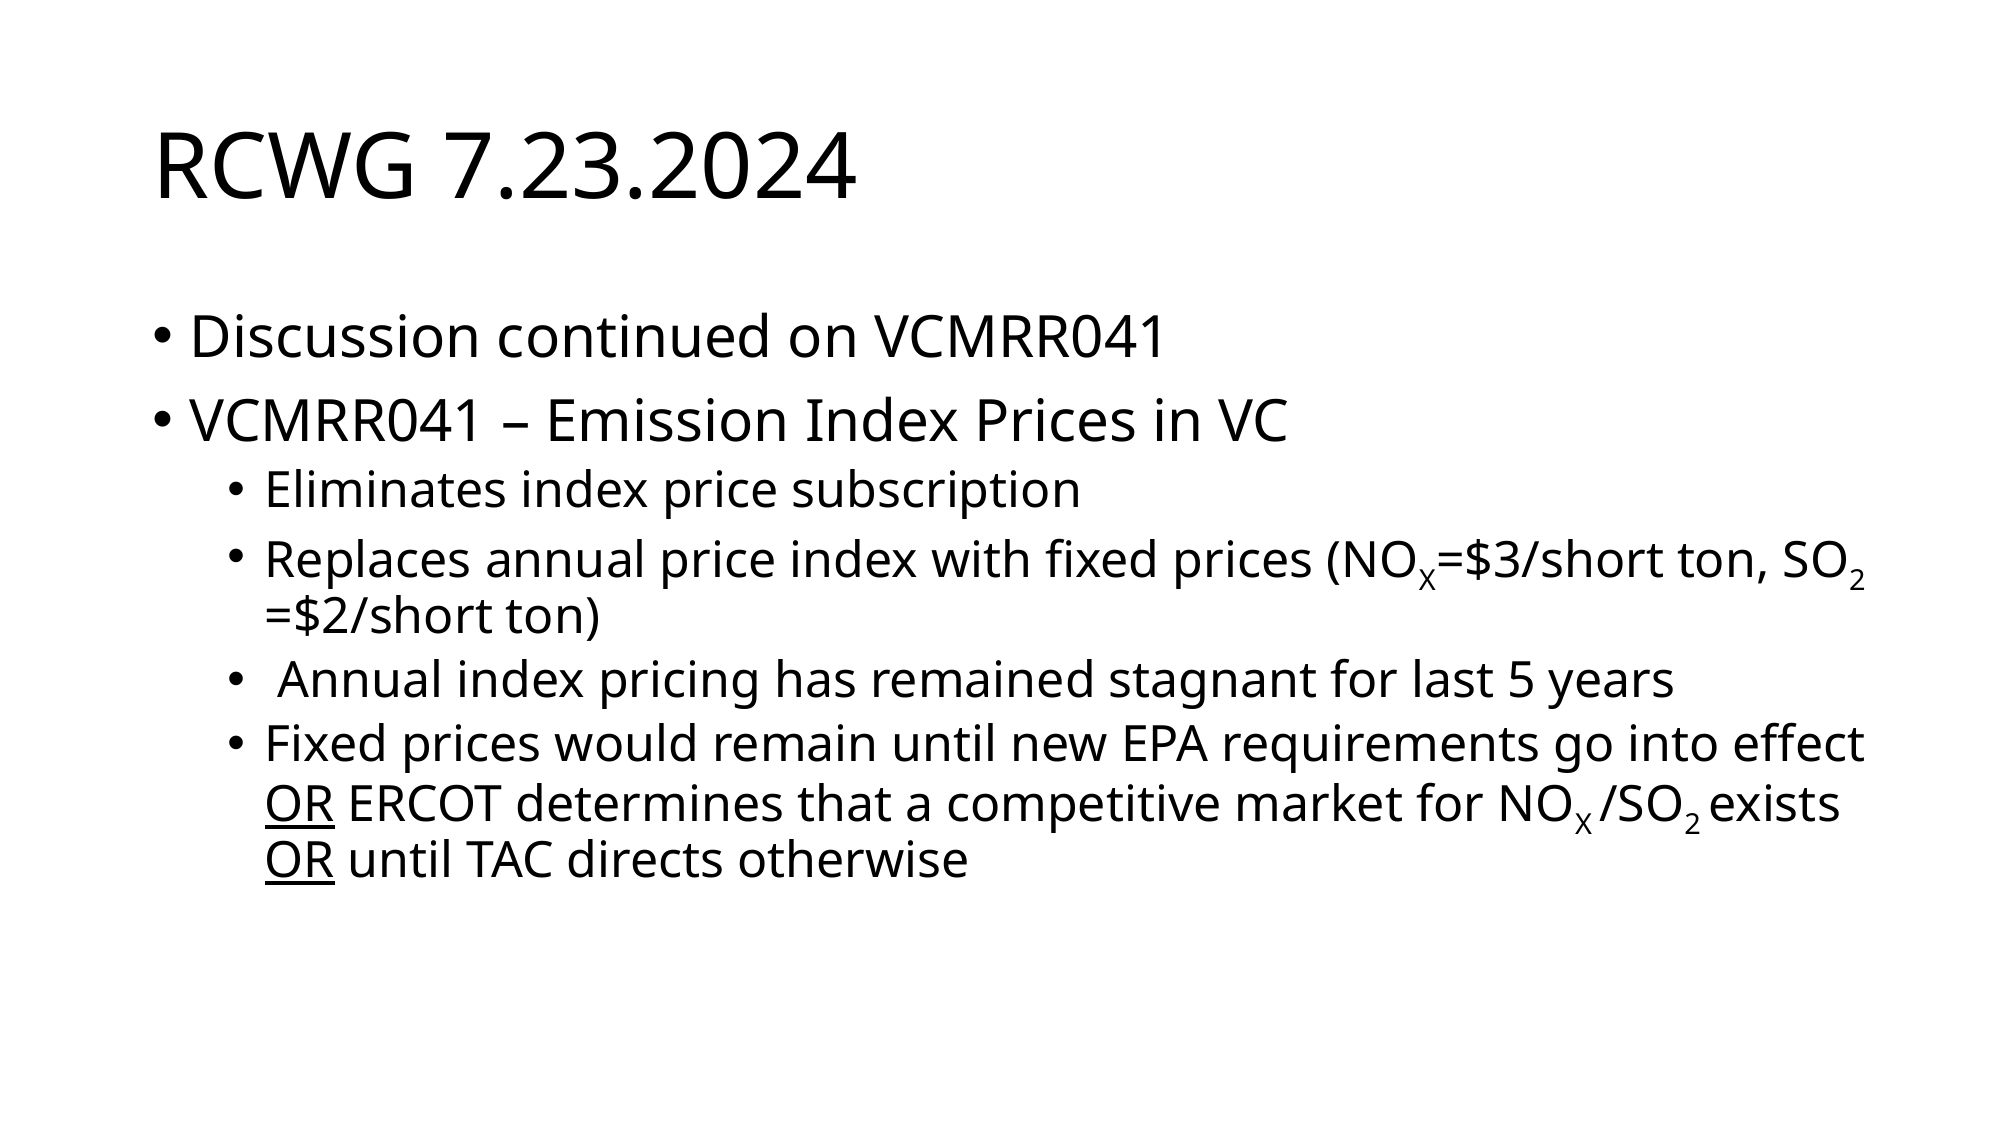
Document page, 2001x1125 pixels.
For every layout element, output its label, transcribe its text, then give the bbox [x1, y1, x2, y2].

list Discussion continued on VCMRR041 VCMRR041 – Emission Index Prices in VC Eliminates index price subscription Replaces annual price index with fixed prices (NOX=$3/short ton, SO2 =$2/short ton) Annual index pricing has remained stagnant for last 5 years Fixed prices would remain until new EPA requirements go into effect OR ERCOT determines that a competitive market for NOX /SO2 exists OR until TAC directs otherwise [137, 299, 1931, 1014]
title RCWG 7.23.2024 [137, 59, 1863, 278]
